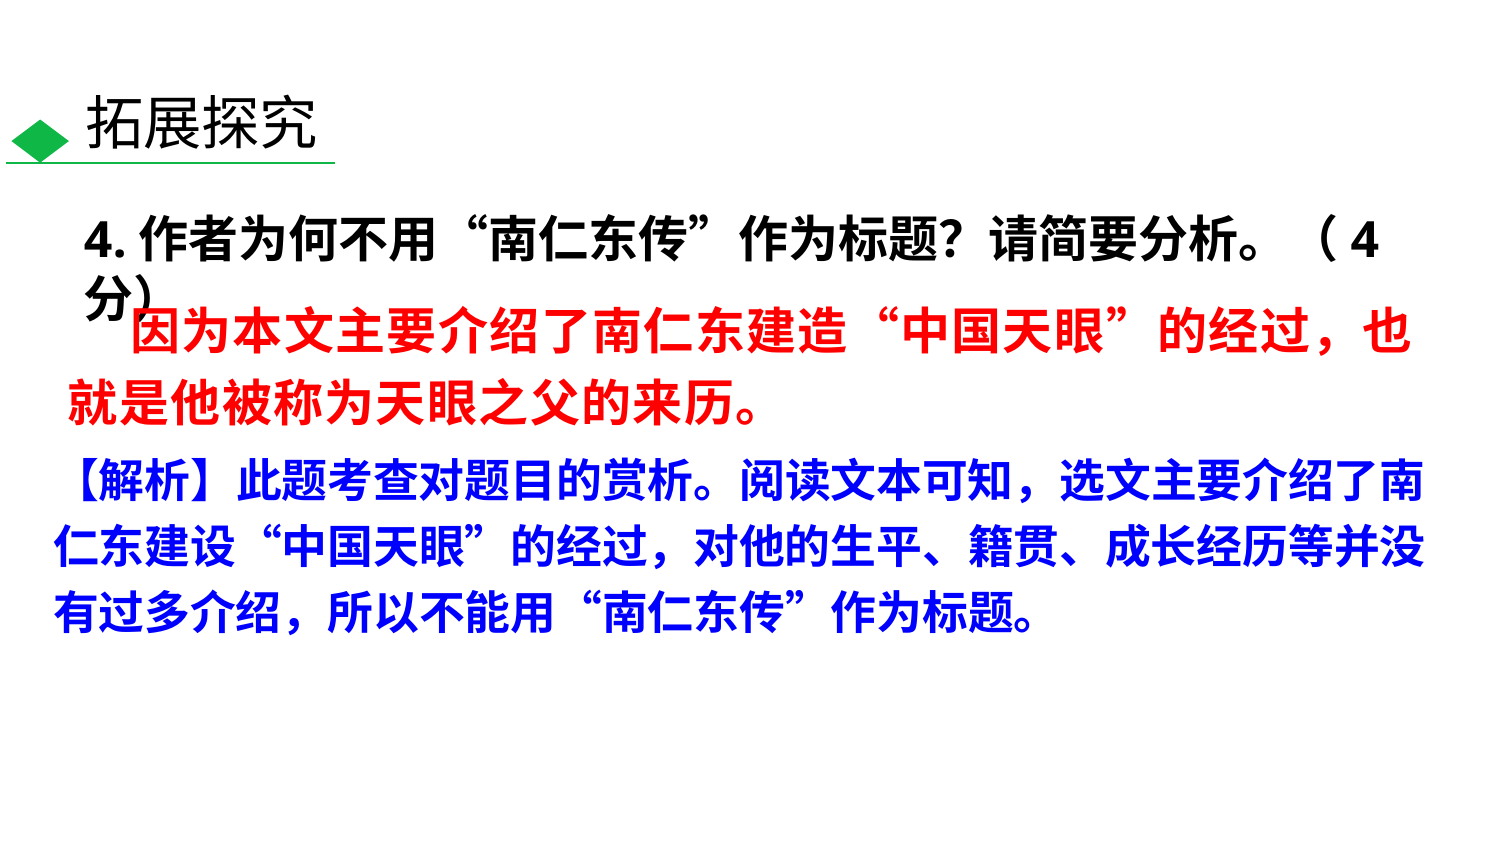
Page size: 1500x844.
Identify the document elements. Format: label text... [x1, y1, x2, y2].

text_box 【解析】此题考查对题目的赏析。阅读文本可知，选文主要介绍了南仁东建设“中国天眼”的经过，对他的生平、籍贯、成长经历等并没有过多介绍，所以不能用“南仁东传”作为标题。 [38, 433, 1456, 647]
text_box 4.作者为何不用“南仁东传”作为标题？请简要分析。（4分） [69, 200, 1459, 336]
text_box 因为本文主要介绍了南仁东建造“中国天眼”的经过，也就是他被称为天眼之父的来历。 [53, 280, 1436, 433]
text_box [5, 79, 336, 166]
